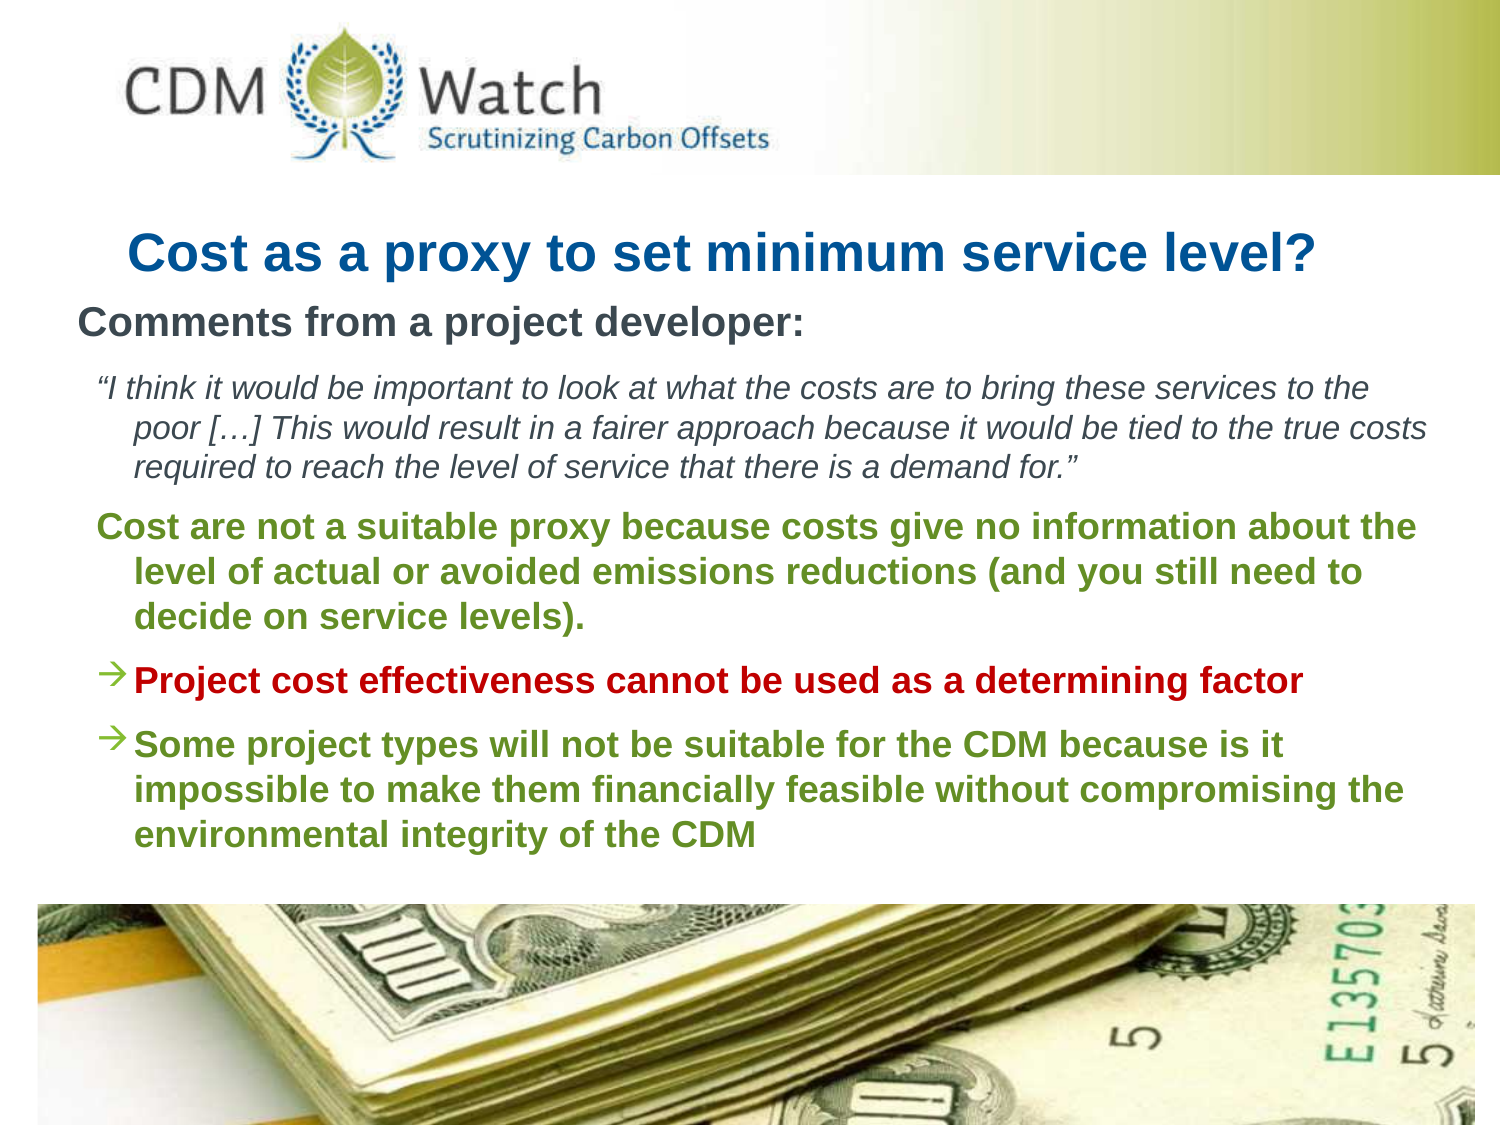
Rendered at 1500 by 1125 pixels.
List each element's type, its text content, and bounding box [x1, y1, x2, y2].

picture [0, 0, 1500, 175]
subtitle Comments from a project developer: “I think it would be important to look at what the costs are to bring these services to the poor […] This would result in a fairer approach because it would be tied to the true costs required to reach the level of service that there is a demand for.” Cost are not a suitable proxy because costs give no information about the level of actual or avoided emissions reductions (and you still need to decide on service levels). Project cost effectiveness cannot be used as a determining factor Some project types will not be suitable for the CDM because is it impossible to make them financially feasible without compromising the environmental integrity of the CDM [62, 287, 1451, 903]
text_box Cost as a proxy to set minimum service level? [112, 200, 1463, 300]
picture [37, 904, 1476, 1125]
